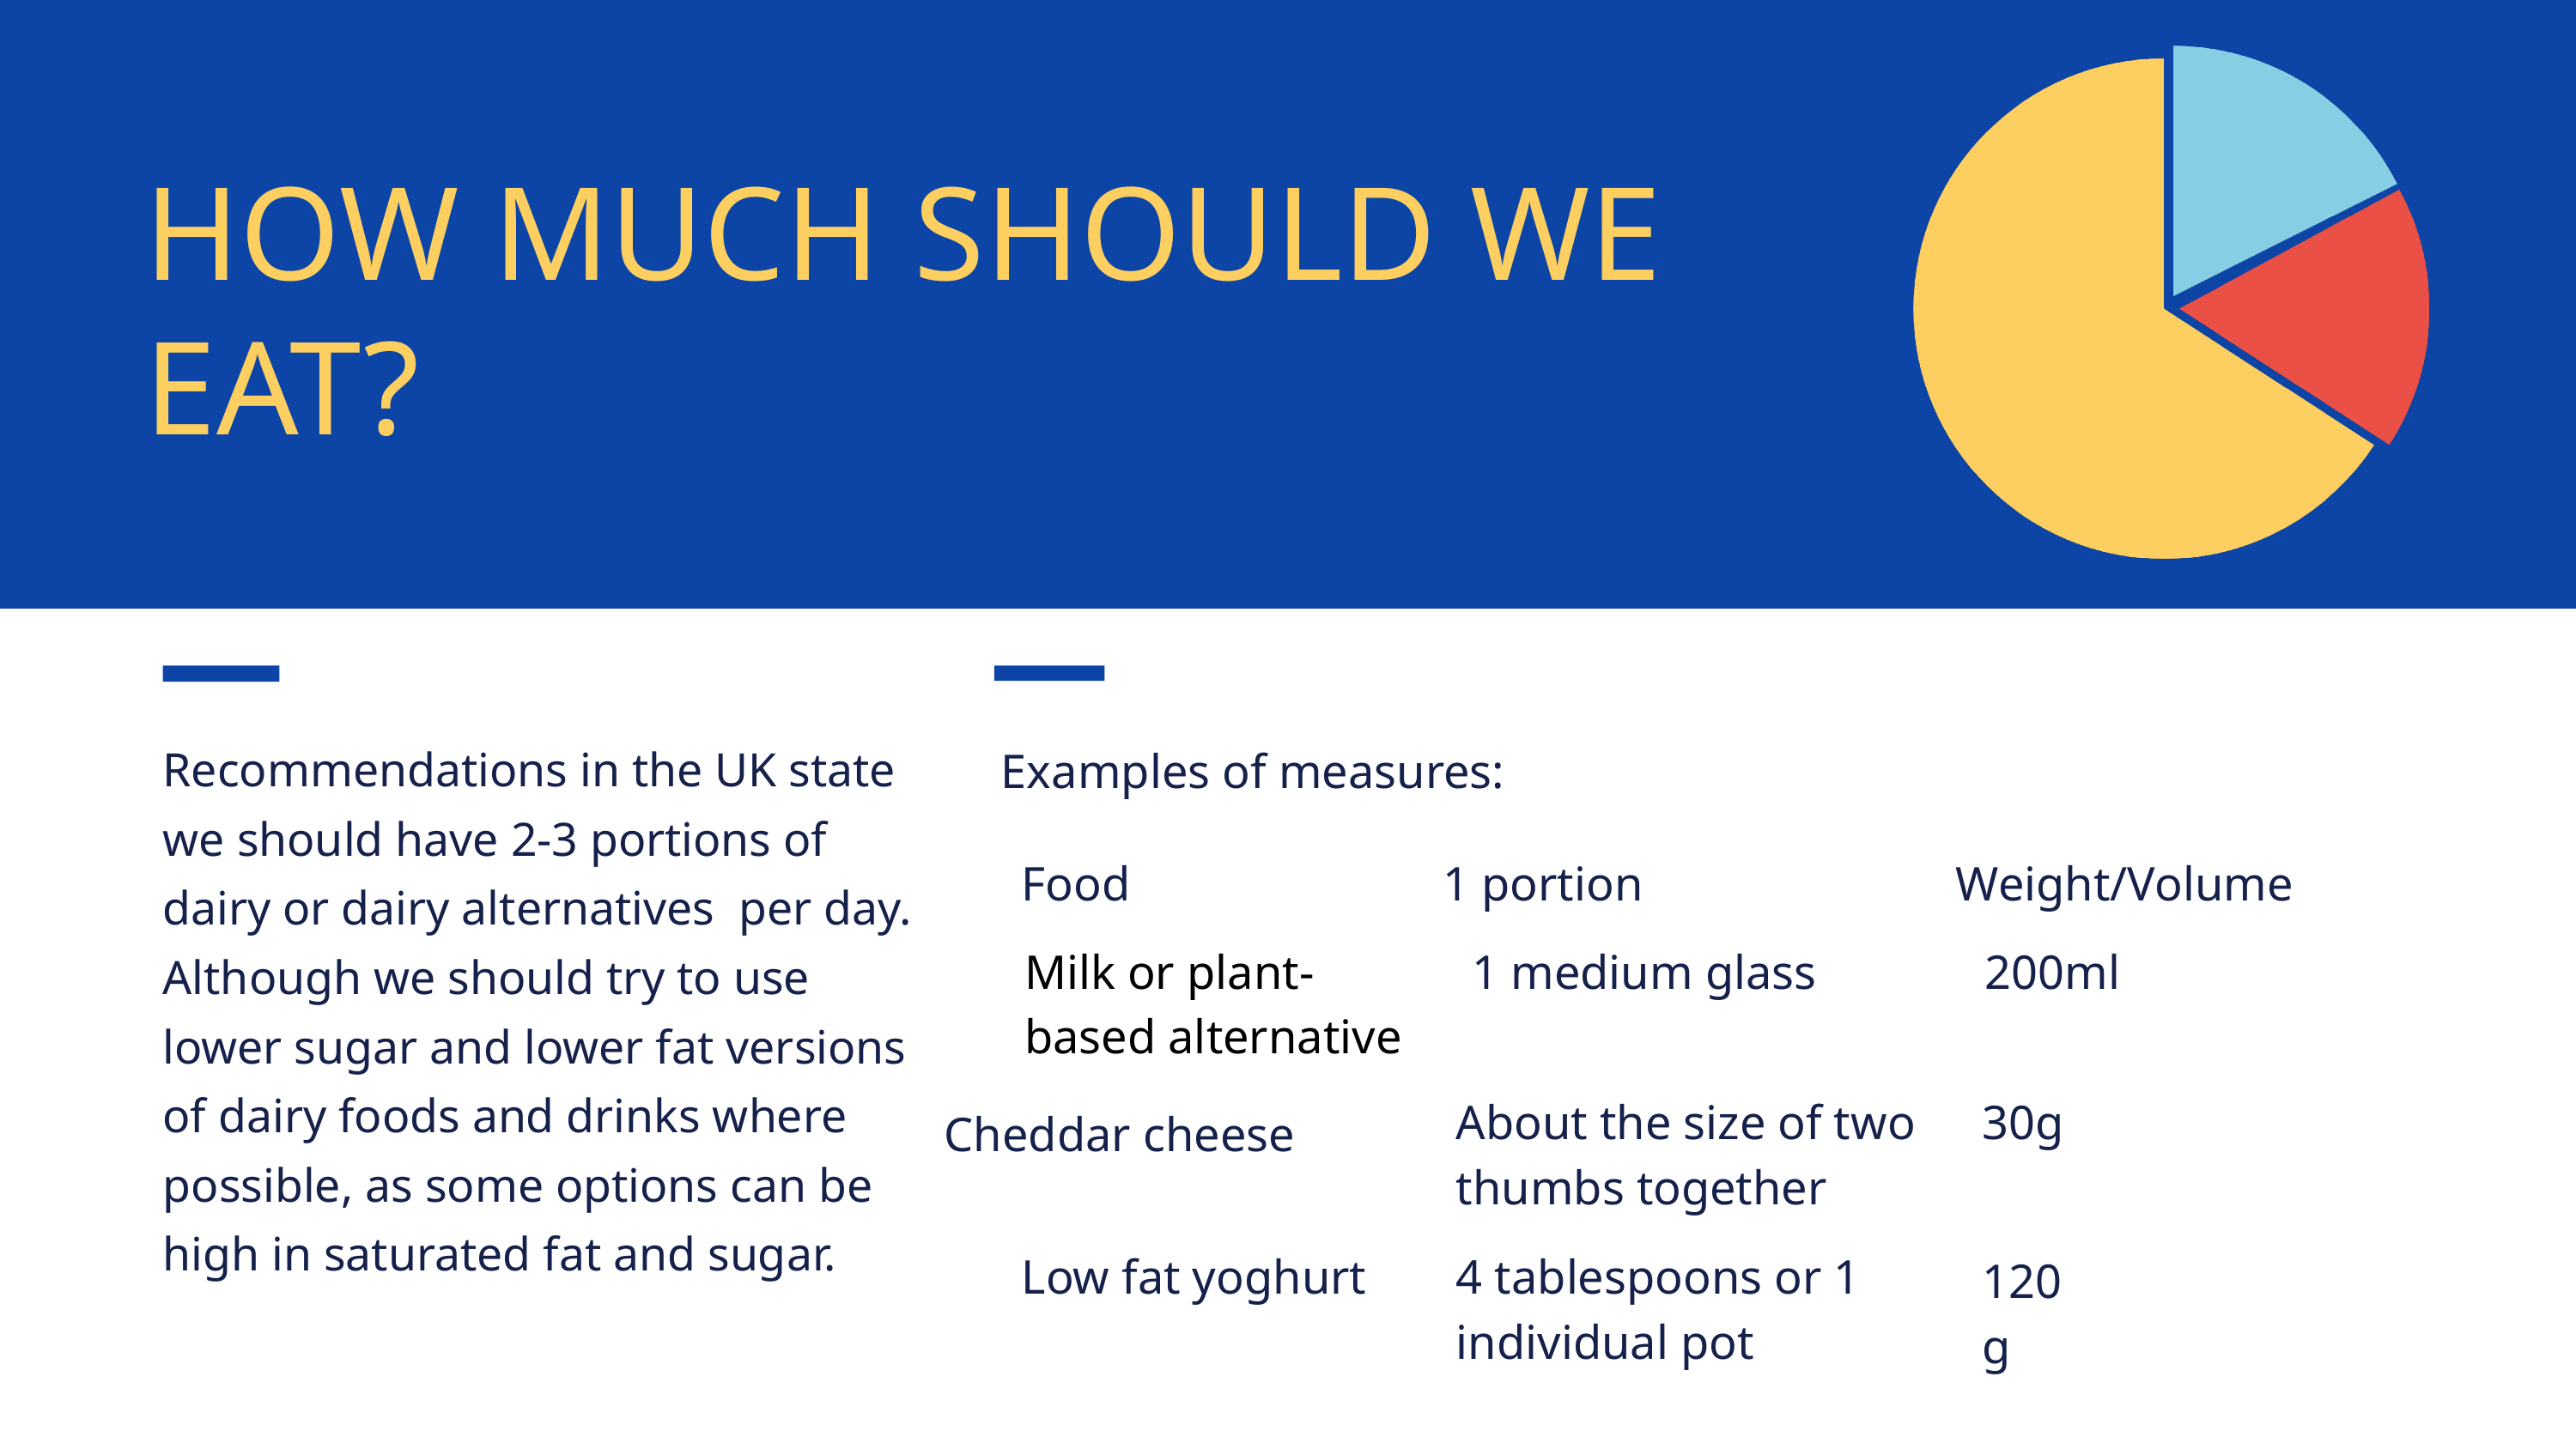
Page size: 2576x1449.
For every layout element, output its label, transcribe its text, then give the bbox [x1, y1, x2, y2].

picture [1912, 45, 2429, 559]
text_box [993, 665, 1105, 682]
text_box HOW MUCH SHOULD WE EAT? [144, 151, 1668, 460]
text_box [930, 732, 2348, 1365]
text_box Recommendations in the UK state we should have 2-3 portions of dairy or dairy alternatives per day. Although we should try to use lower sugar and lower fat versions of dairy foods and drinks where possible, as some options can be high in saturated fat and sugar. [162, 727, 942, 1281]
text_box [0, 0, 2576, 609]
text_box [162, 665, 280, 682]
